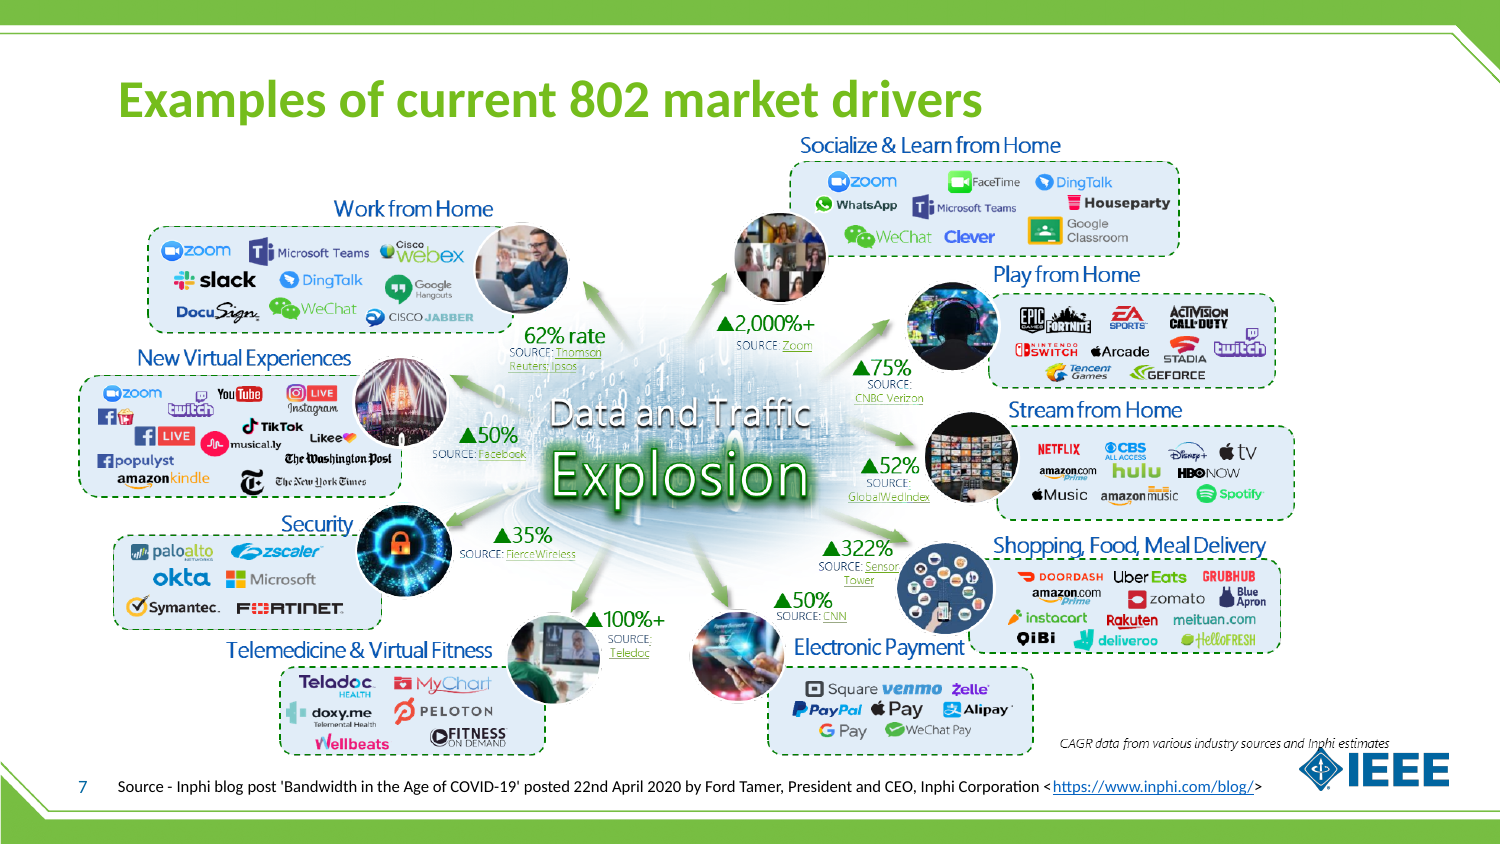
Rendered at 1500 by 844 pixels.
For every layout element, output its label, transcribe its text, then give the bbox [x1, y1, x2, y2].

picture [78, 119, 1449, 760]
slide_number 7 [63, 763, 143, 809]
picture [2, 761, 1500, 844]
title Examples of current 802 market drivers [103, 68, 1397, 119]
picture [0, 0, 1500, 84]
text_box Source - Inphi blog post 'Bandwidth in the Age of COVID-19' posted 22nd April 2020 by Ford Tamer, President and CEO, Inphi Corporation <https://www.inphi.com/blog/> [103, 768, 1291, 803]
